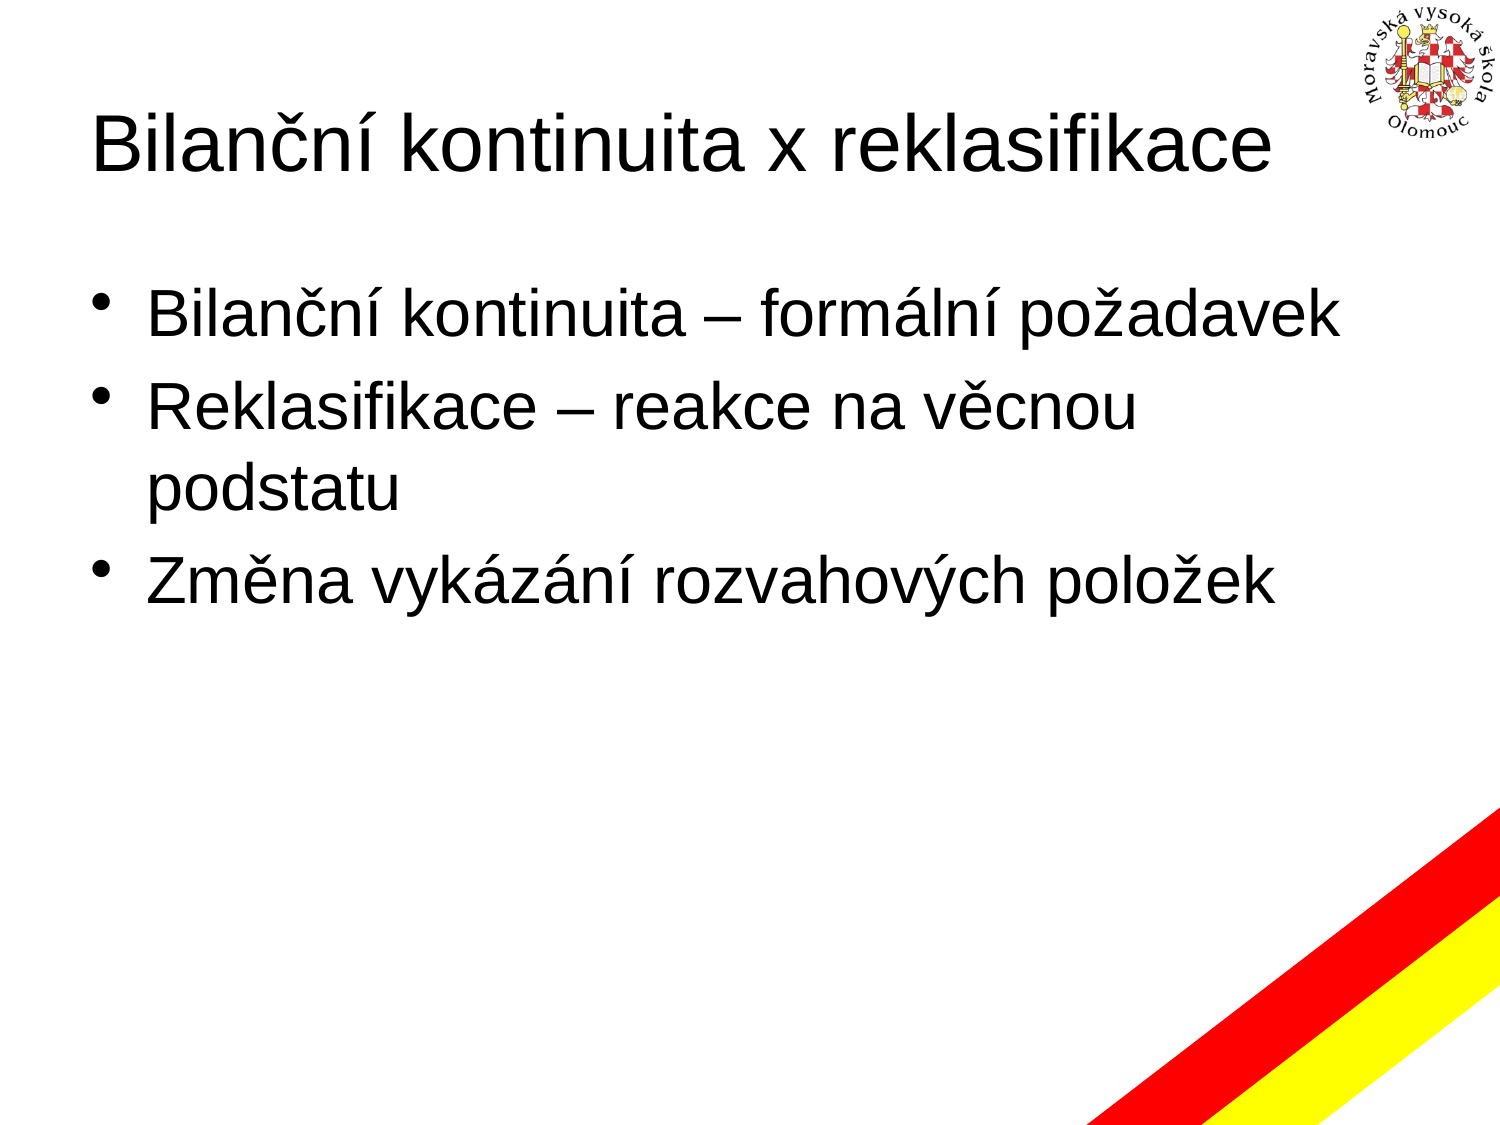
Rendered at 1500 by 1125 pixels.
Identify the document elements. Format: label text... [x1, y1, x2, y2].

list Bilanční kontinuita – formální požadavek Reklasifikace – reakce na věcnou podstatu Změna vykázání rozvahových položek [75, 262, 1425, 1005]
title Bilanční kontinuita x reklasifikace [75, 45, 1425, 233]
picture [1364, 7, 1495, 138]
